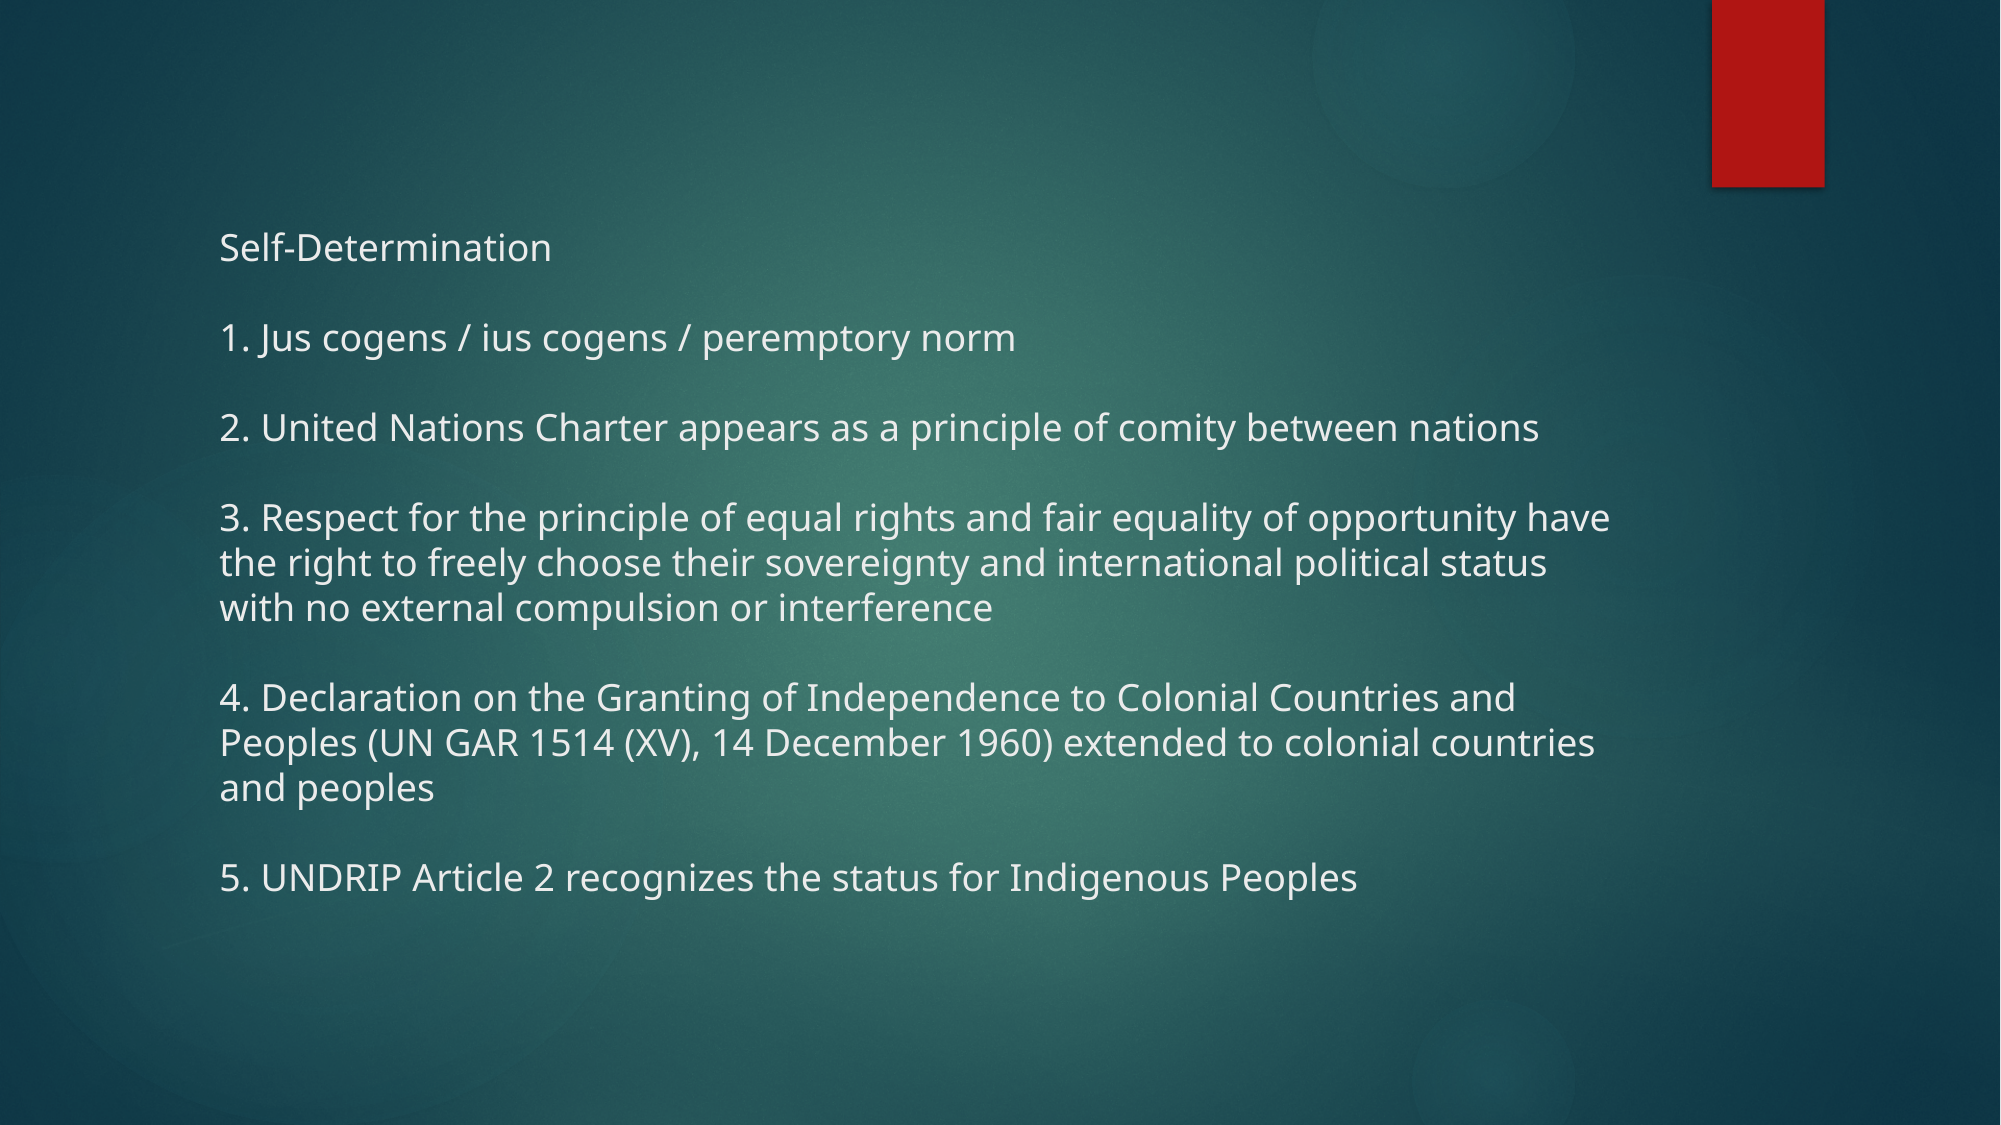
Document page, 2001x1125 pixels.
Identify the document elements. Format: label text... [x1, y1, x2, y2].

title Self-Determination 1. Jus cogens / ius cogens / peremptory norm 2. United Nations Charter appears as a principle of comity between nations 3. Respect for the principle of equal rights and fair equality of opportunity have the right to freely choose their sovereignty and international political status with no external compulsion or interference 4. Declaration on the Granting of Independence to Colonial Countries and Peoples (UN GAR 1514 (XV), 14 December 1960) extended to colonial countries and peoples 5. UNDRIP Article 2 recognizes the status for Indigenous Peoples [204, 216, 1645, 970]
